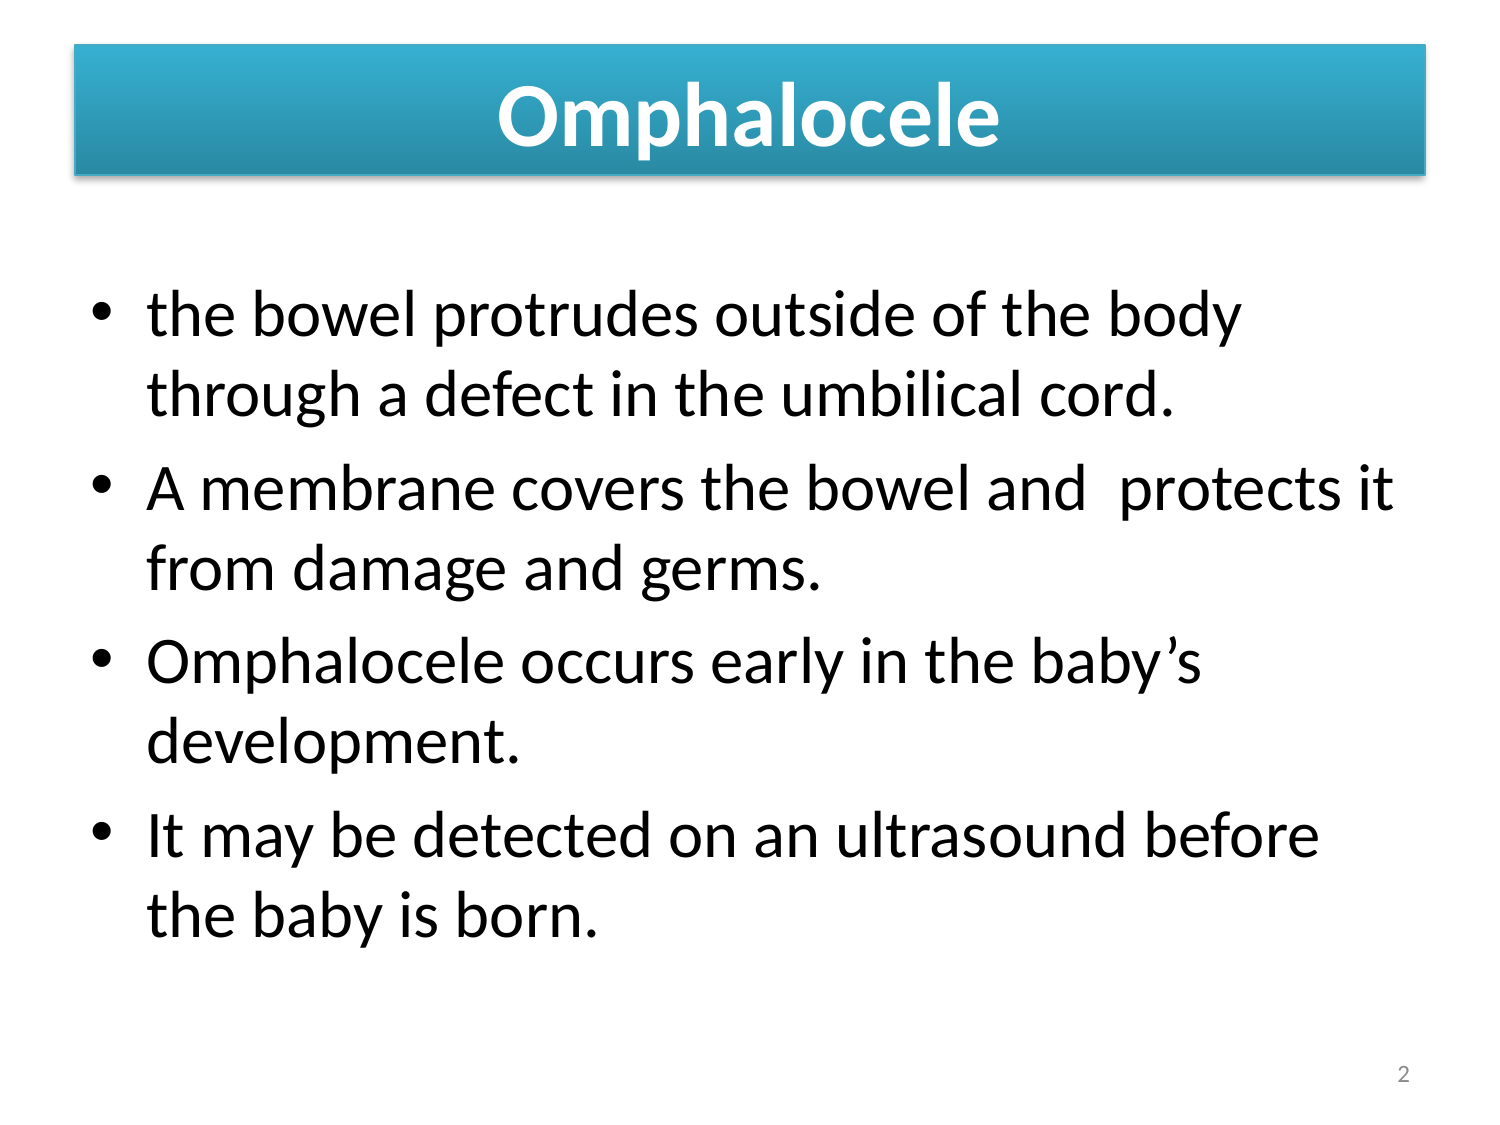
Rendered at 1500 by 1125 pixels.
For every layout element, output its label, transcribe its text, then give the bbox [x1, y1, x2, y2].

slide_number 2 [1074, 1042, 1425, 1103]
title Omphalocele [74, 44, 1426, 176]
list the bowel protrudes outside of the body through a defect in the umbilical cord. A membrane covers the bowel and protects it from damage and germs. Omphalocele occurs early in the baby’s development. It may be detected on an ultrasound before the baby is born. [75, 262, 1425, 1005]
